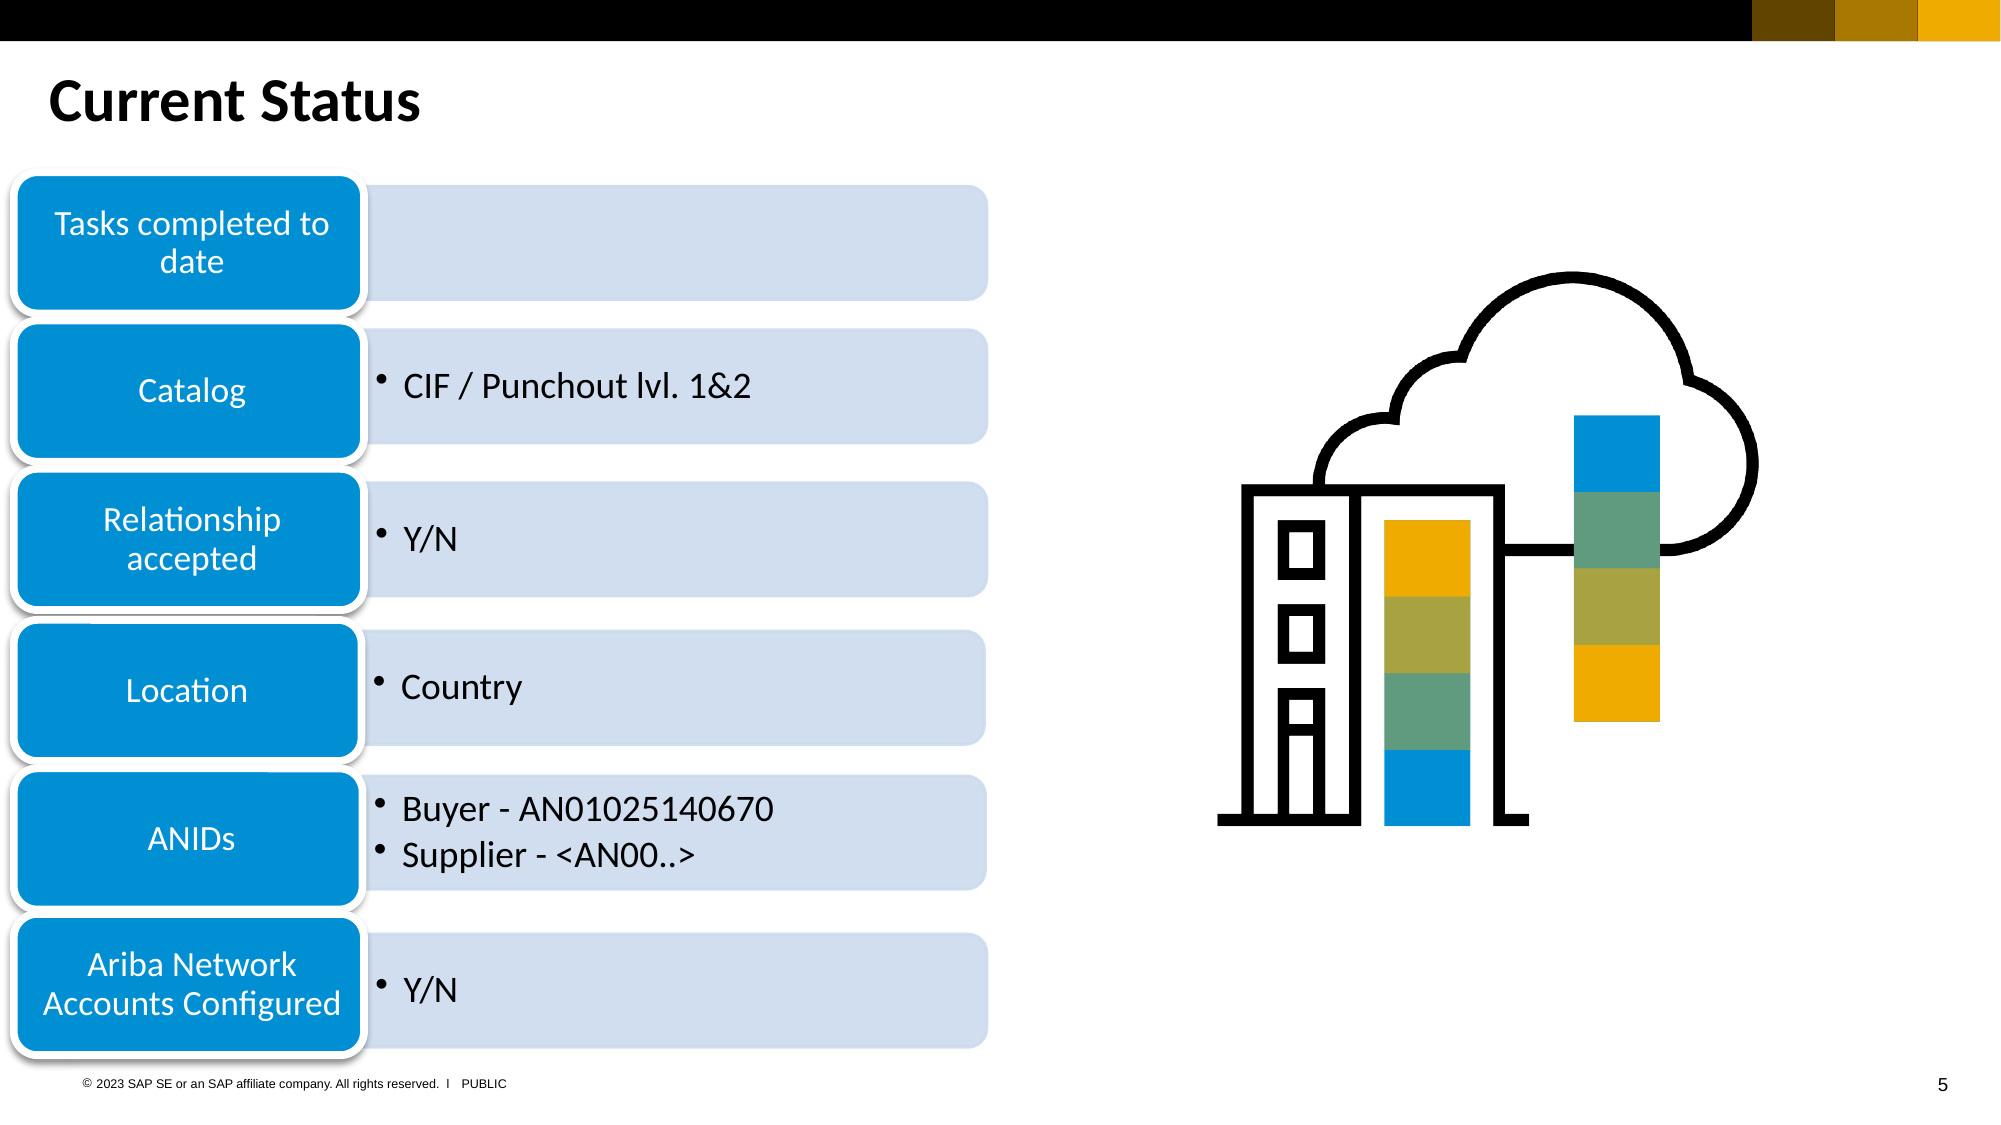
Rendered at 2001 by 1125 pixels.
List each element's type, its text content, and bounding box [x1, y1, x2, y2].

picture [1129, 191, 1873, 934]
text_box Current Status [35, 51, 1147, 142]
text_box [13, 171, 987, 1056]
